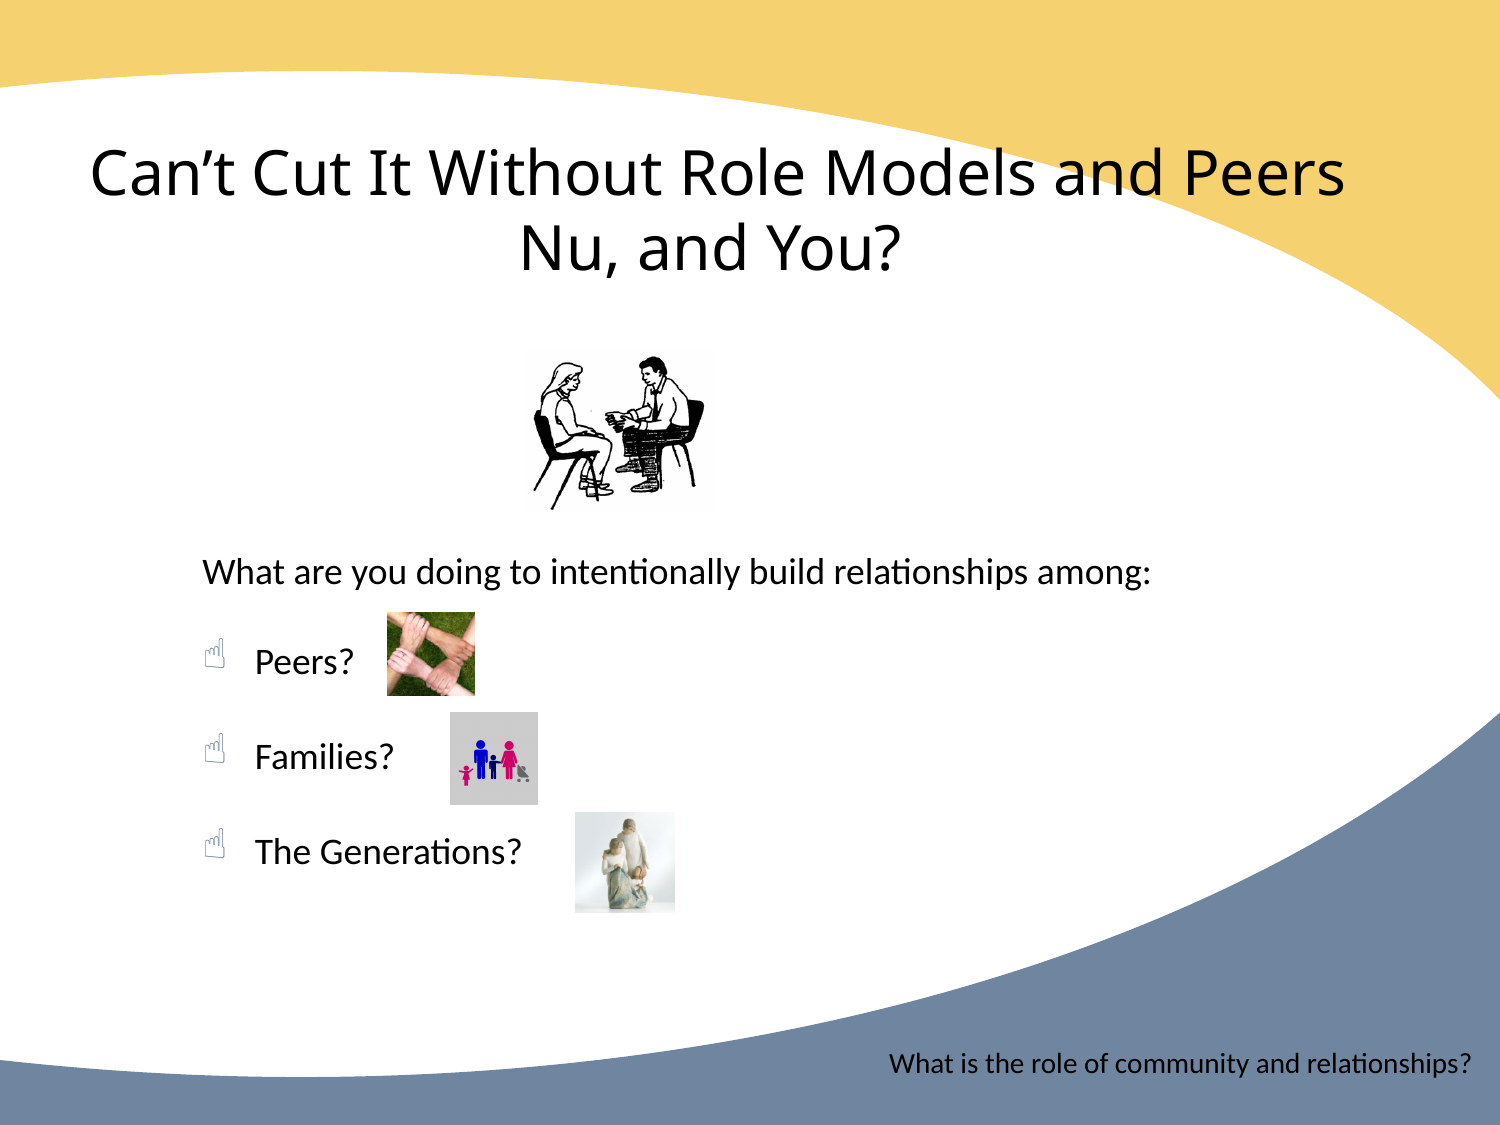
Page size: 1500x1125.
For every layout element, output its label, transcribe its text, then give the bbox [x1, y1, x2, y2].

text_box What are you doing to intentionally build relationships among: Peers? Families? The Generations? [187, 539, 1213, 879]
text_box [0, 712, 1500, 1125]
text_box Can’t Cut It Without Role Models and Peers Nu, and You? [62, 126, 1375, 291]
text_box [0, 0, 1500, 400]
picture [387, 612, 476, 697]
text_box What is the role of community and relationships? [774, 1037, 1488, 1088]
picture [449, 712, 538, 806]
picture [524, 349, 715, 513]
picture [574, 812, 676, 913]
